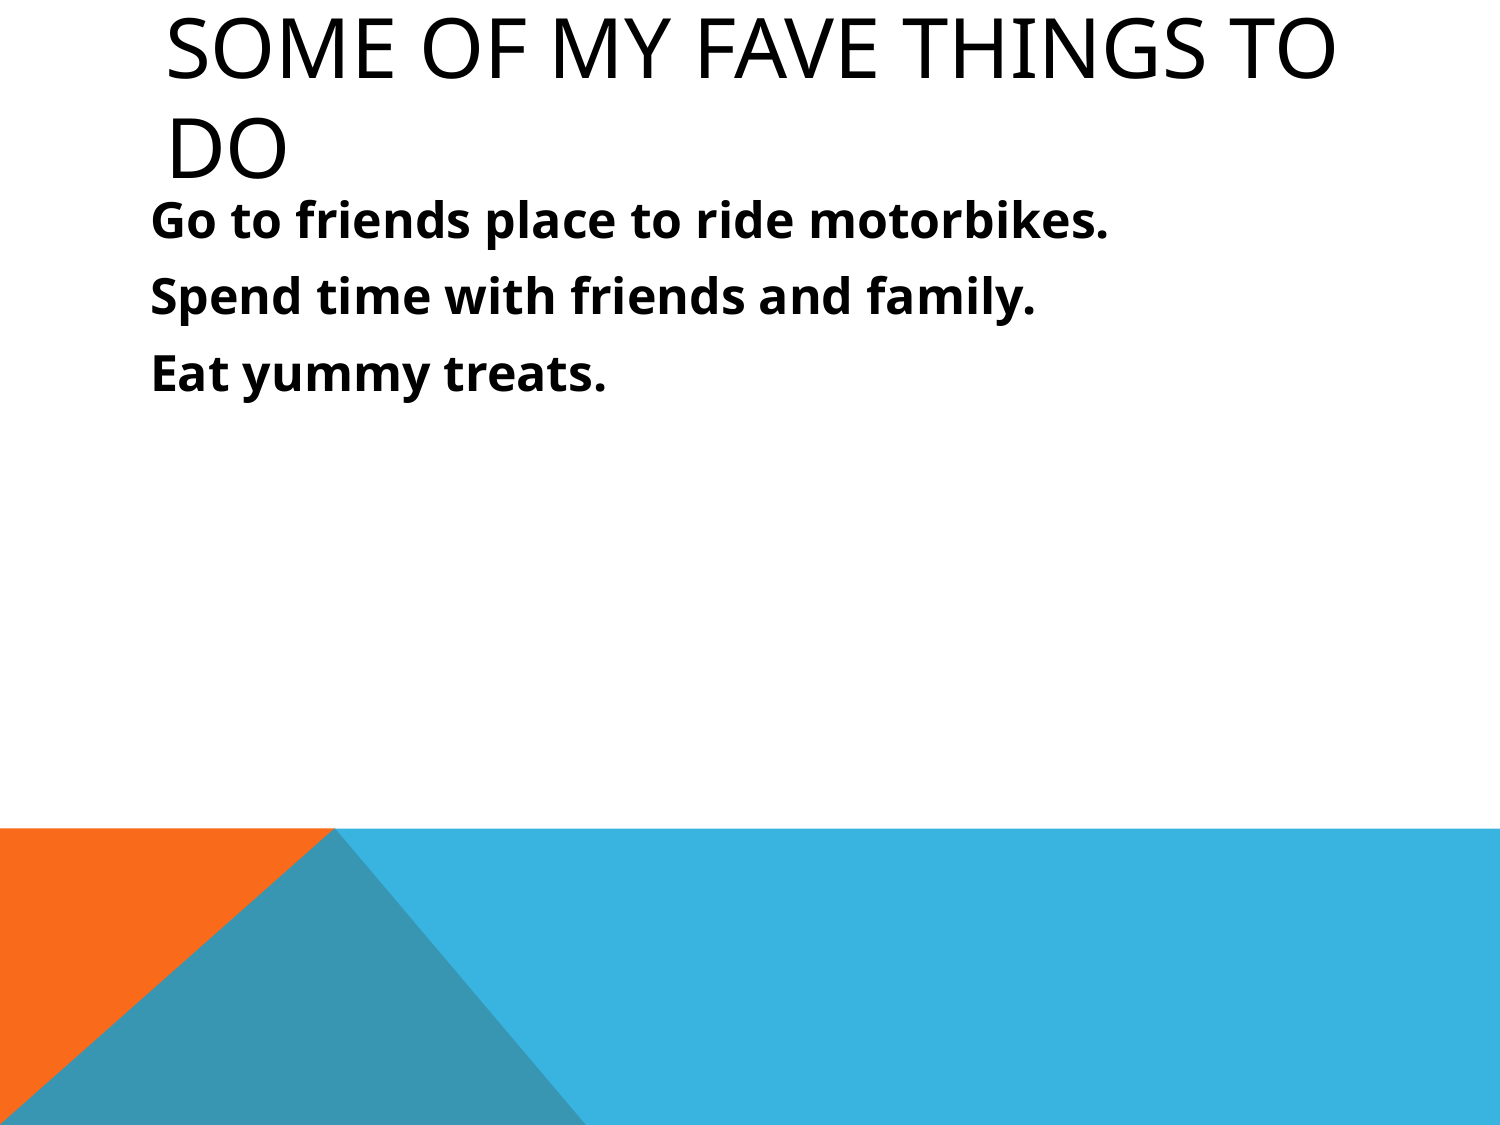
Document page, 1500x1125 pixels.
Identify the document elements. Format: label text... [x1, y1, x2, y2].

title Some of my fave things to do [150, 50, 1384, 140]
list Go to friends place to ride motorbikes. Spend time with friends and family. Eat yummy treats. [135, 180, 1369, 768]
